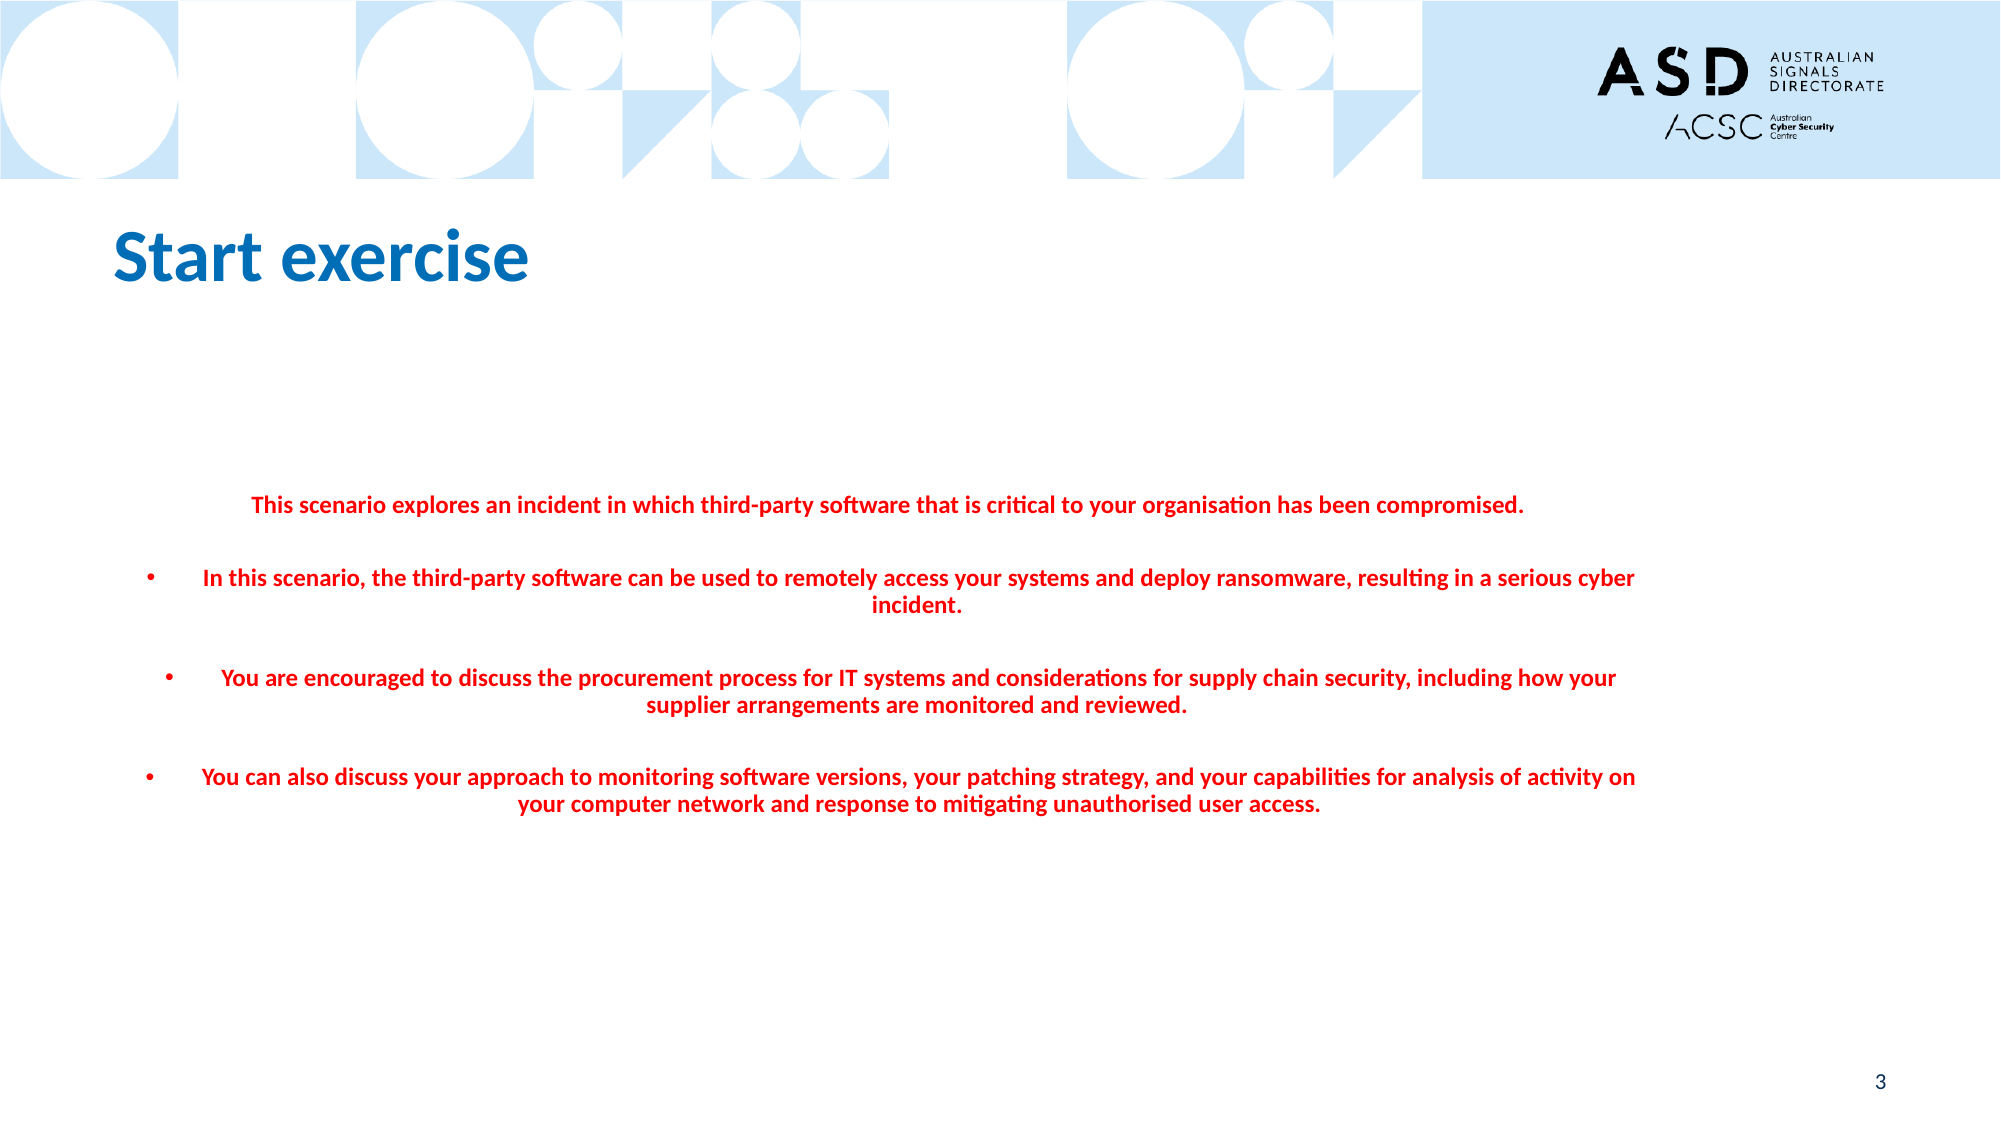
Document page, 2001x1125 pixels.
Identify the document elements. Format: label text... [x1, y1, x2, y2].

picture [0, 0, 2001, 179]
slide_number 3 [1799, 1050, 1902, 1111]
title Start exercise [98, 176, 1373, 338]
list This scenario explores an incident in which third-party software that is critical to your organisation has been compromised. In this scenario, the third-party software can be used to remotely access your systems and deploy ransomware, resulting in a serious cyber incident. You are encouraged to discuss the procurement process for IT systems and considerations for supply chain security, including how your supplier arrangements are monitored and reviewed. You can also discuss your approach to monitoring software versions, your patching strategy, and your capabilities for analysis of activity on your computer network and response to mitigating unauthorised user access. [117, 355, 1668, 955]
